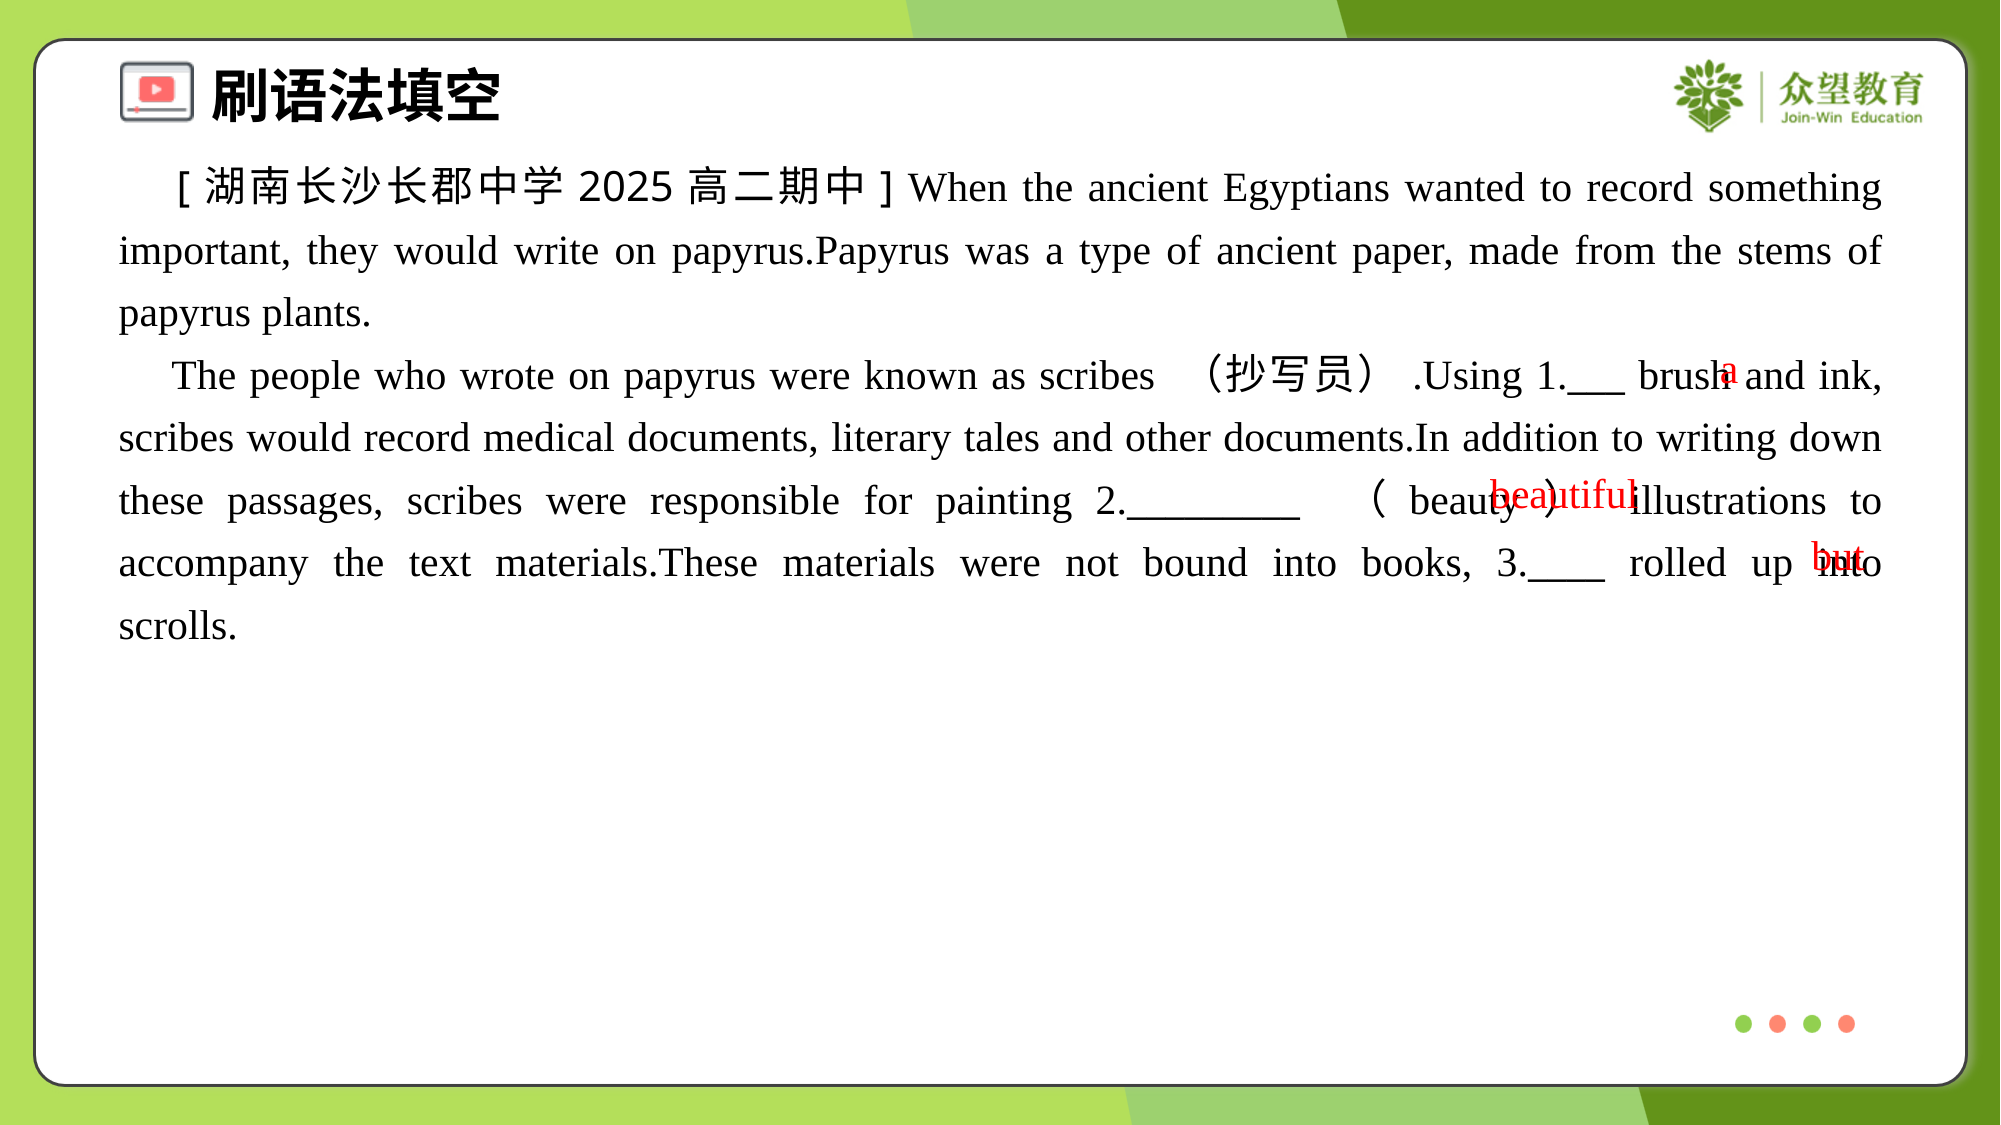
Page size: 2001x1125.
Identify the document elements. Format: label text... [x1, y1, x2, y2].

text_box beautiful [1485, 453, 1643, 512]
picture [0, 0, 2000, 1125]
text_box but [1806, 516, 1870, 574]
text_box a [1715, 328, 1743, 387]
text_box [湖南长沙长郡中学2025高二期中] When the ancient Egyptians wanted to record something important, they would write on papyrus.Papyrus was a type of ancient paper, made from the stems of papyrus plants. The people who wrote on papyrus were known as scribes （抄写员）.Using 1.___ brush and ink, scribes would record medical documents, literary tales and other documents.In addition to writing down these passages, scribes were responsible for painting 2._________ （beauty） illustrations to accompany the text materials.These materials were not bound into books, 3.____ rolled up into scrolls.#1.1 [118, 147, 1883, 642]
